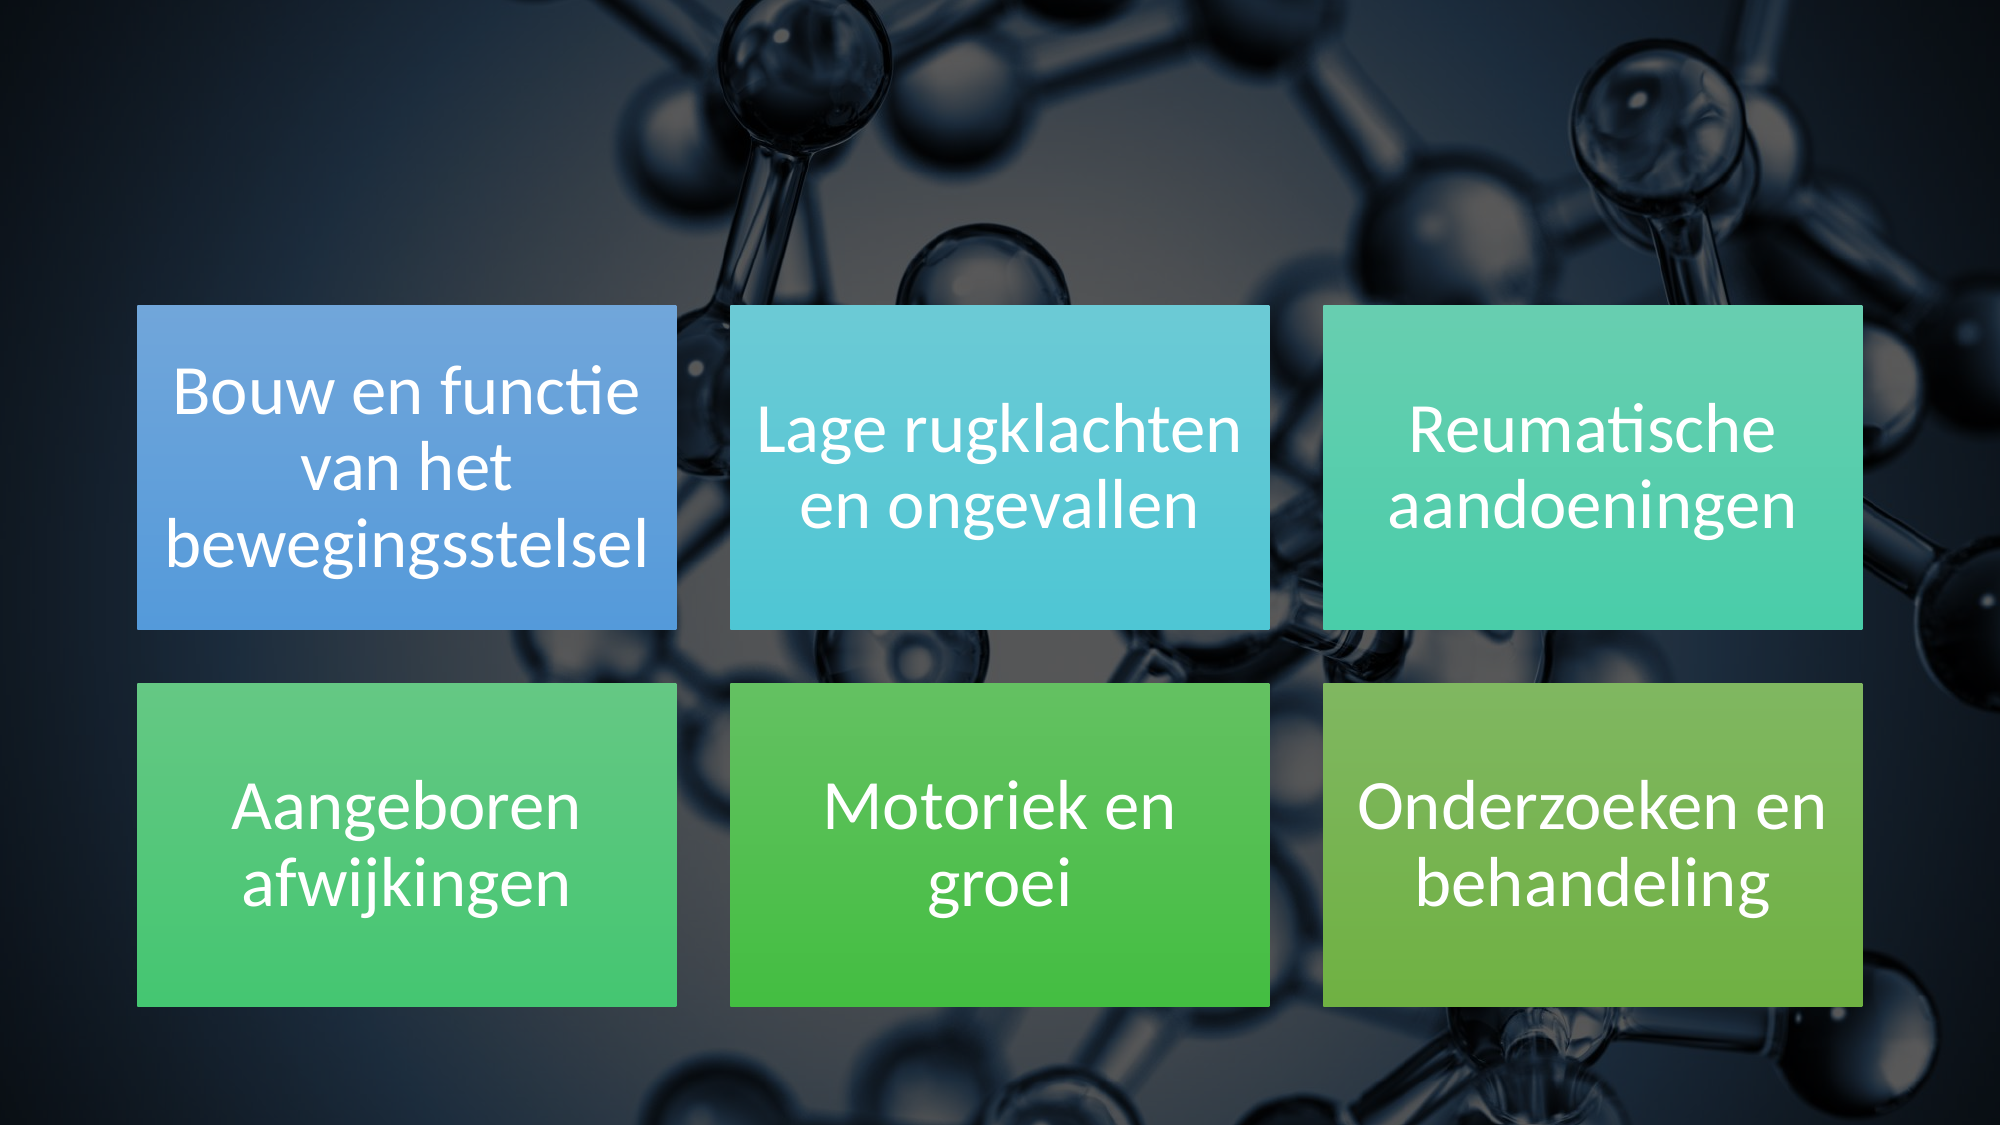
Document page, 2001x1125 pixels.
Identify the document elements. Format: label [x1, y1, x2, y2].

text_box [137, 299, 1863, 1014]
picture [0, 0, 2000, 1125]
